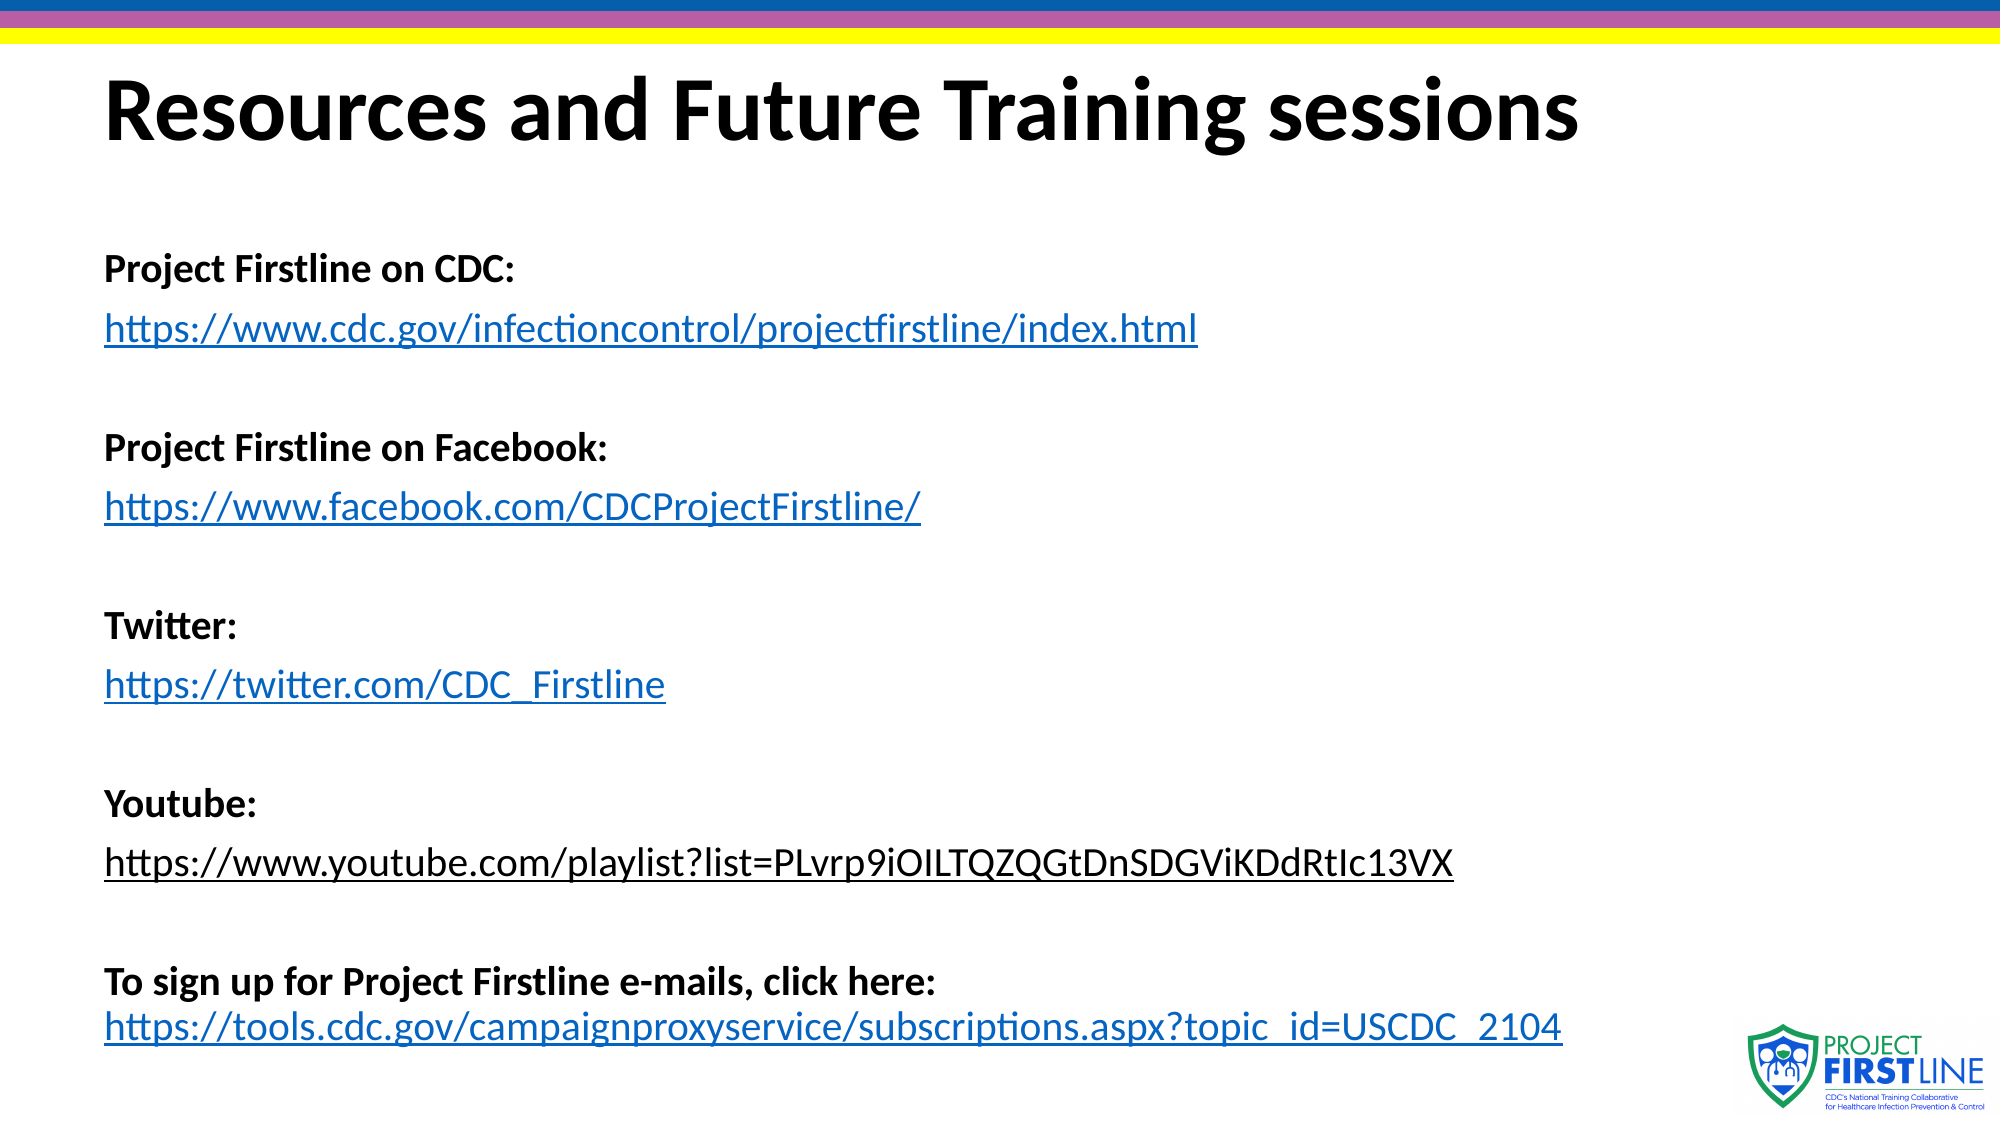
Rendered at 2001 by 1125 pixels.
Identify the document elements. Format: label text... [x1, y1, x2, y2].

text_box [0, 28, 2000, 44]
text_box [0, 11, 2000, 28]
picture [1731, 1016, 2000, 1117]
text_box [0, 0, 2000, 11]
title Resources and Future Training sessions [89, 44, 1815, 220]
list Project Firstline on CDC: https://www.cdc.gov/infectioncontrol/projectfirstline/index.html Project Firstline on Facebook: https://www.facebook.com/CDCProjectFirstline/ Twitter: https://twitter.com/CDC_Firstline Youtube: https://www.youtube.com/playlist?list=PLvrp9iOILTQZQGtDnSDGViKDdRtIc13VX To sign up for Project Firstline e-mails, click here: https://tools.cdc.gov/campaignproxyservice/subscriptions.aspx?topic_id=USCDC_2104 [89, 239, 1936, 1066]
